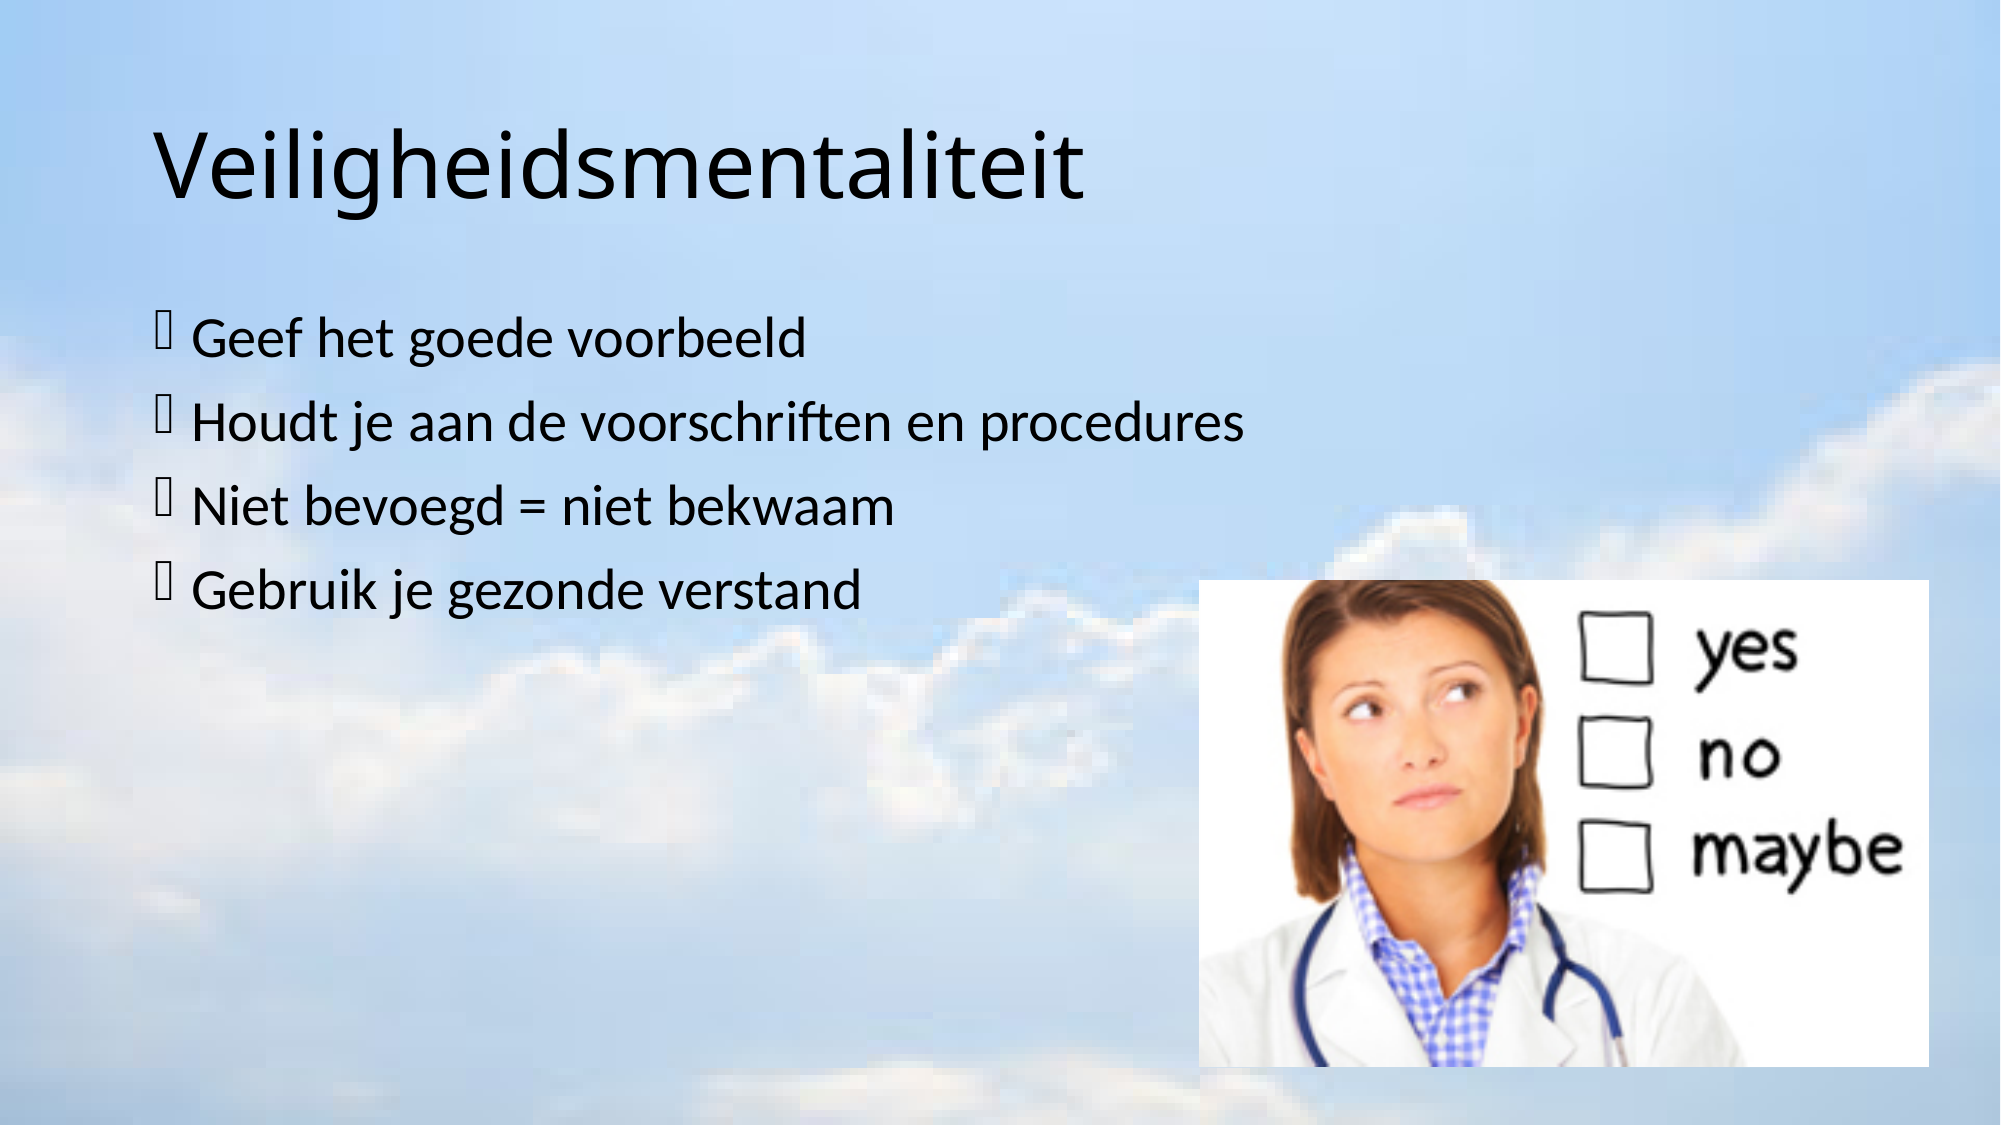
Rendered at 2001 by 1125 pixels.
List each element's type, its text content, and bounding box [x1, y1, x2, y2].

picture [0, 0, 2001, 1125]
title Veiligheidsmentaliteit [138, 60, 1864, 278]
list Geef het goede voorbeeld Houdt je aan de voorschriften en procedures Niet bevoegd = niet bekwaam Gebruik je gezonde verstand [138, 299, 1864, 1014]
